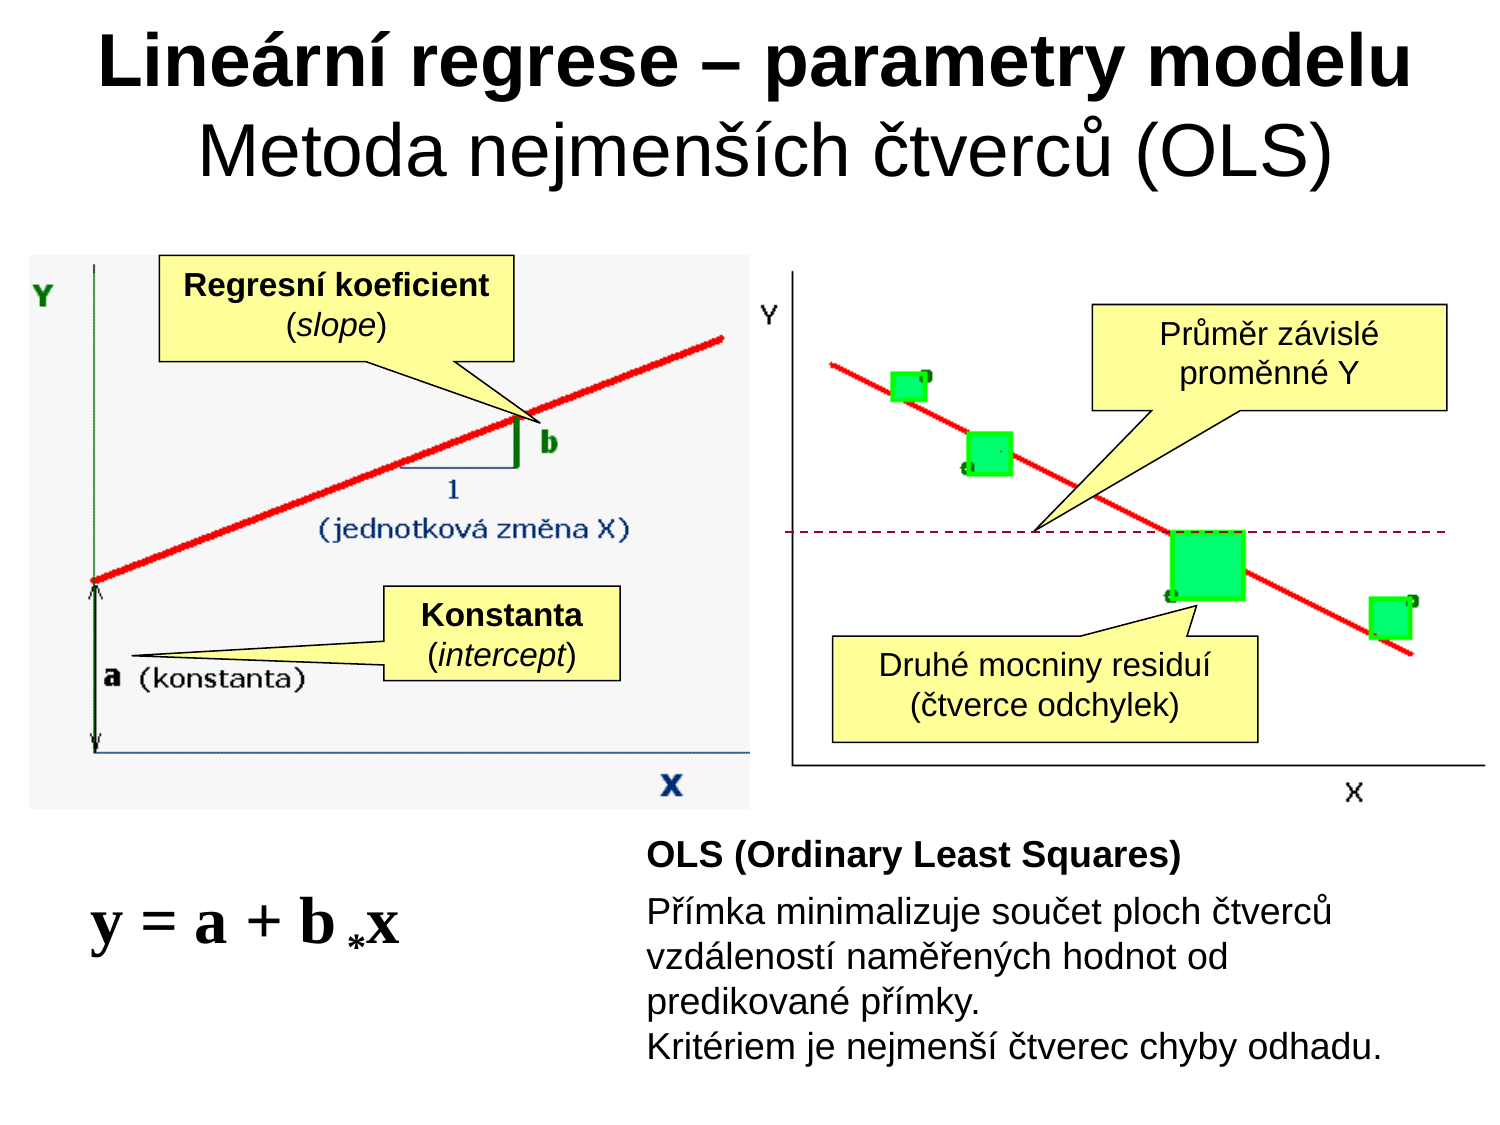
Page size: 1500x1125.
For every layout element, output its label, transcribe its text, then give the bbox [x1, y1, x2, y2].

title Lineární regrese – parametry modelu Metoda nejmenších čtverců (OLS) [29, 19, 1483, 185]
text_box OLS (Ordinary Least Squares) Přímka minimalizuje součet ploch čtverců vzdáleností naměřených hodnot od predikované přímky. Kritériem je nejmenší čtverec chyby odhadu. [631, 822, 1447, 1075]
list y = a + b *x [75, 869, 526, 1005]
picture [29, 255, 1500, 820]
